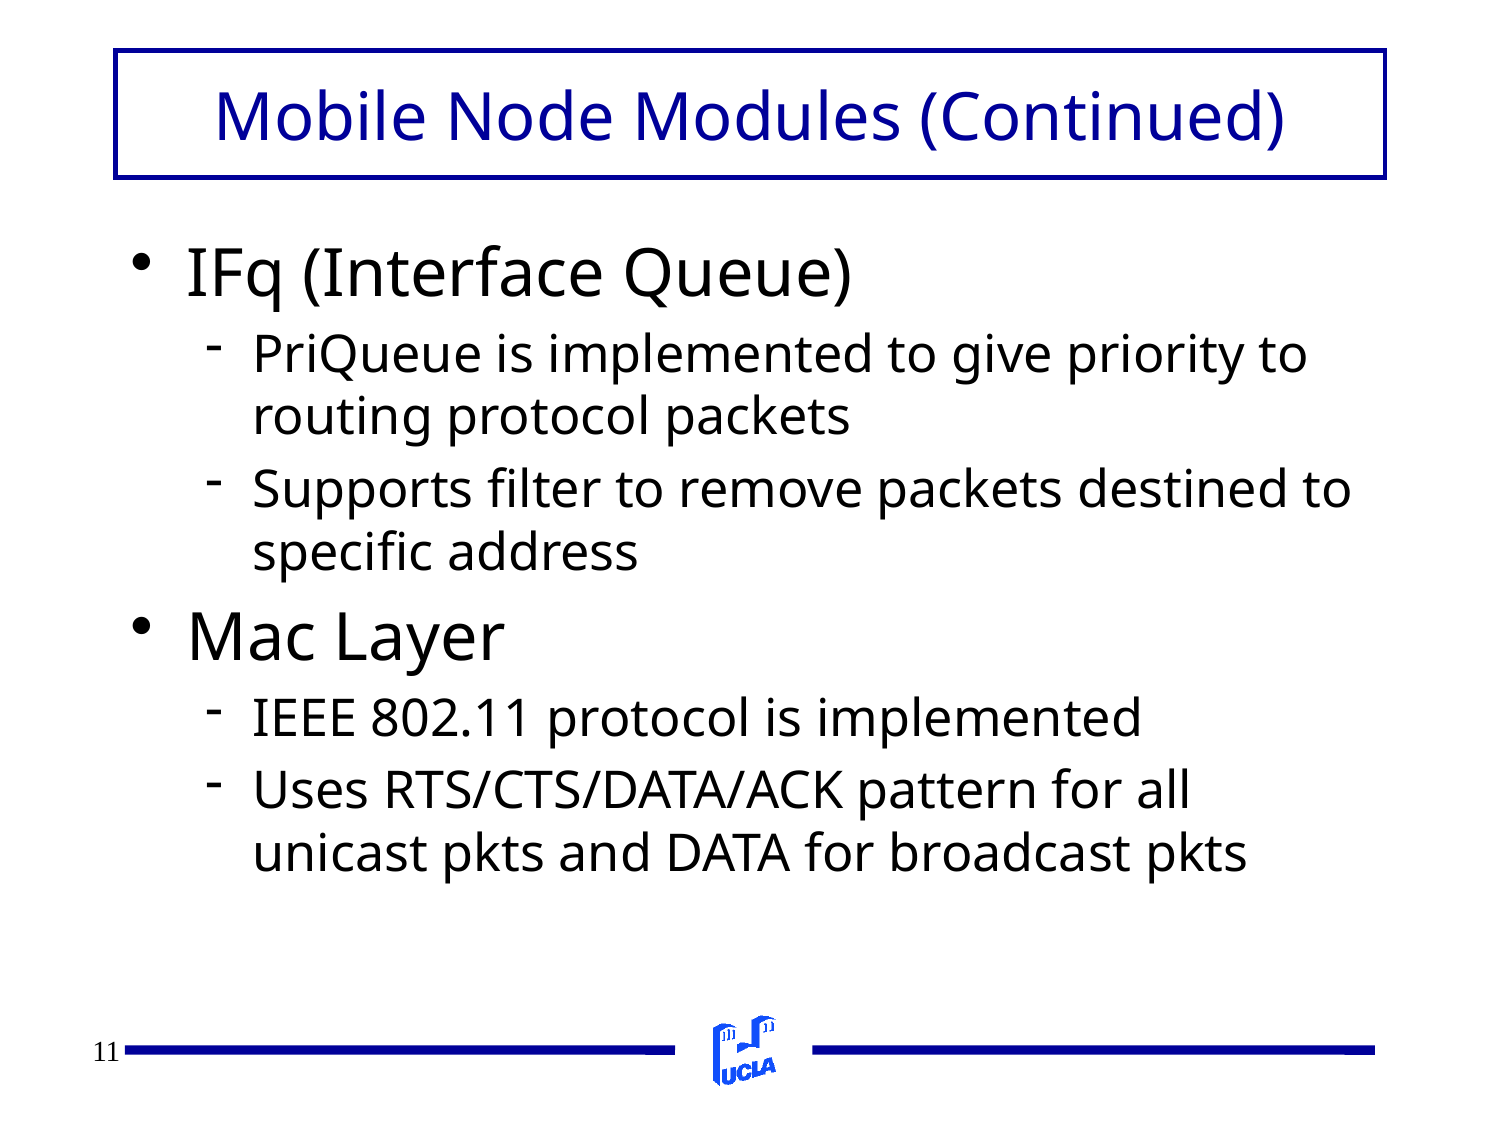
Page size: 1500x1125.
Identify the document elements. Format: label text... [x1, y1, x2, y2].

picture [704, 1012, 785, 1090]
title Mobile Node Modules (Continued) [113, 48, 1387, 180]
list IFq (Interface Queue) PriQueue is implemented to give priority to routing protocol packets Supports filter to remove packets destined to specific address Mac Layer IEEE 802.11 protocol is implemented Uses RTS/CTS/DATA/ACK pattern for all unicast pkts and DATA for broadcast pkts [115, 221, 1386, 1001]
slide_number 11 [62, 1024, 151, 1076]
